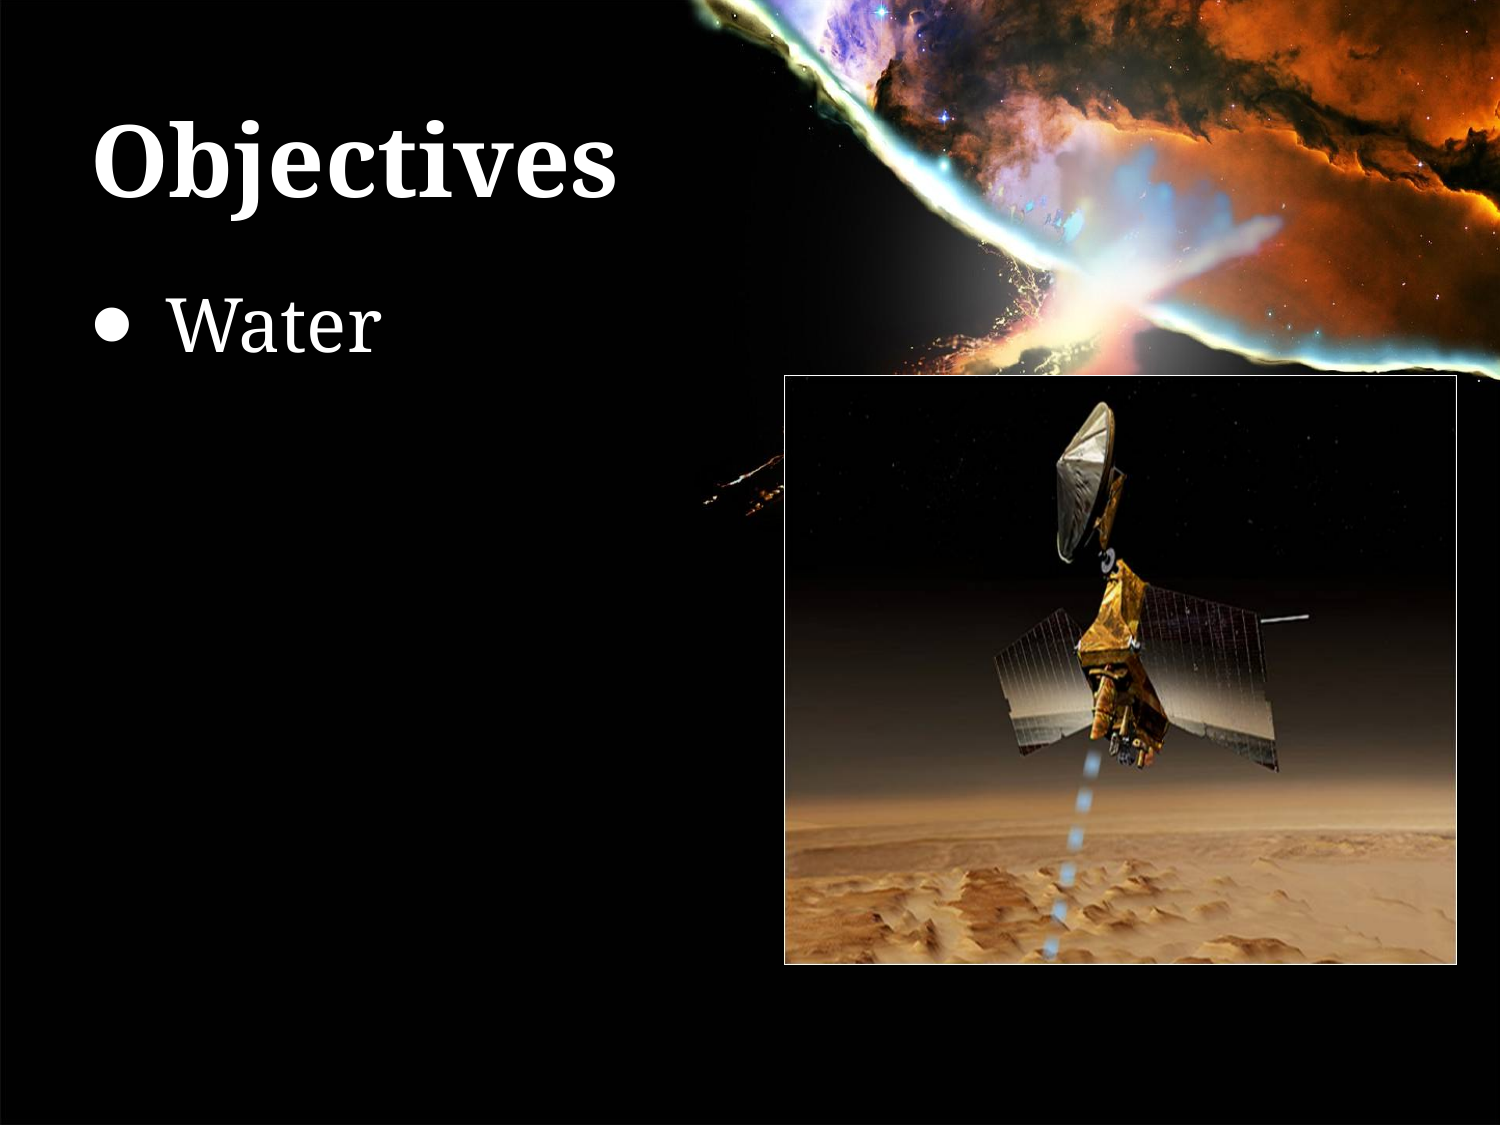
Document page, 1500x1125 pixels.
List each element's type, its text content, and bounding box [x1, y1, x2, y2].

list Water [75, 262, 759, 1078]
title Objectives [75, 45, 1425, 233]
picture [0, 0, 1500, 1125]
